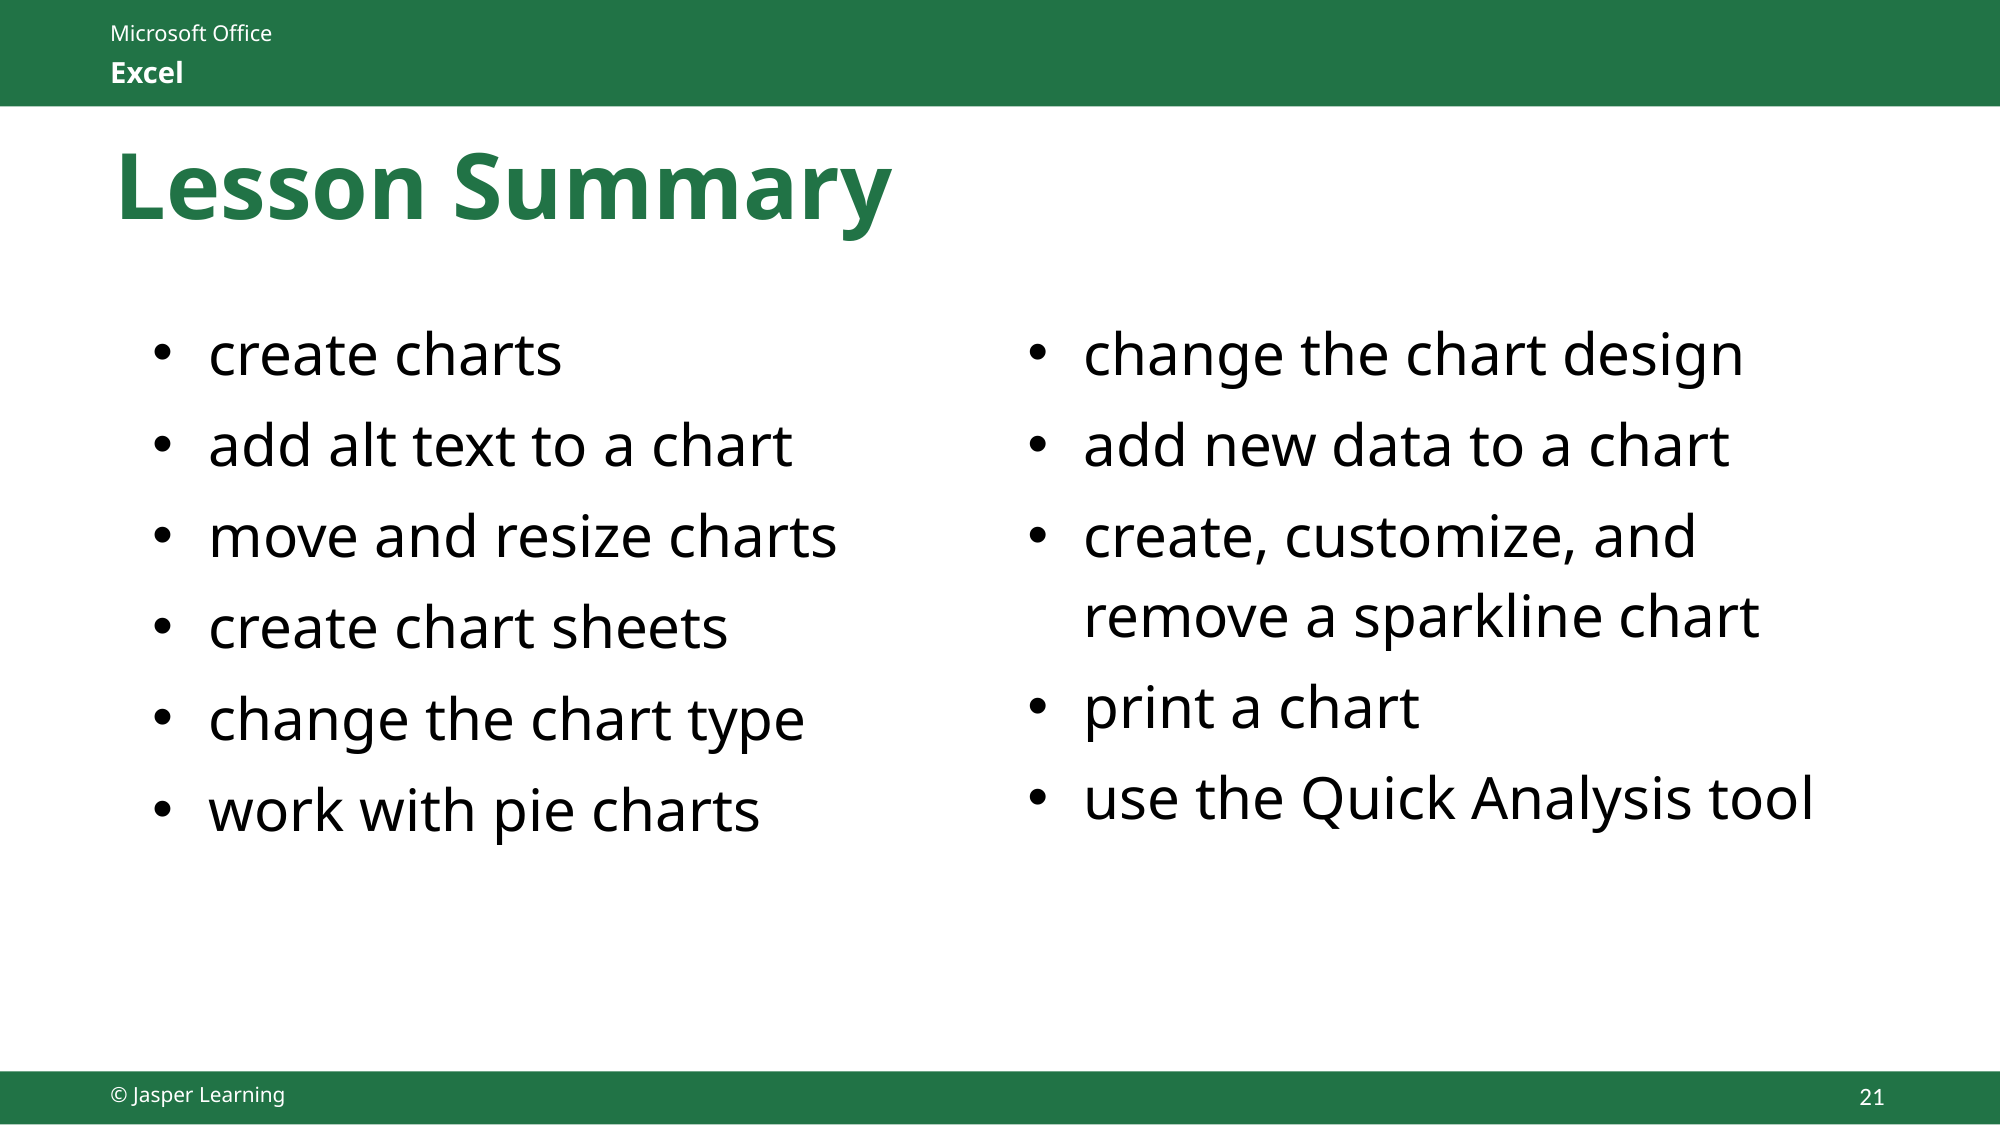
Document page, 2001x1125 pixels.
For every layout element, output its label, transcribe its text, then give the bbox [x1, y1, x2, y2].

footer © Jasper Learning [95, 1065, 729, 1125]
list change the chart design​ add new data to a chart​ create, customize, and remove a sparkline chart print a chart​ use the Quick Analysis tool​ [1012, 299, 1863, 1014]
title Lesson Summary [99, 118, 1866, 248]
list create charts​ add alt text to a chart move and resize charts​ create chart sheet​s change the chart type​ work with pie charts​ [137, 299, 988, 1014]
slide_number 21 [1433, 1065, 1900, 1125]
